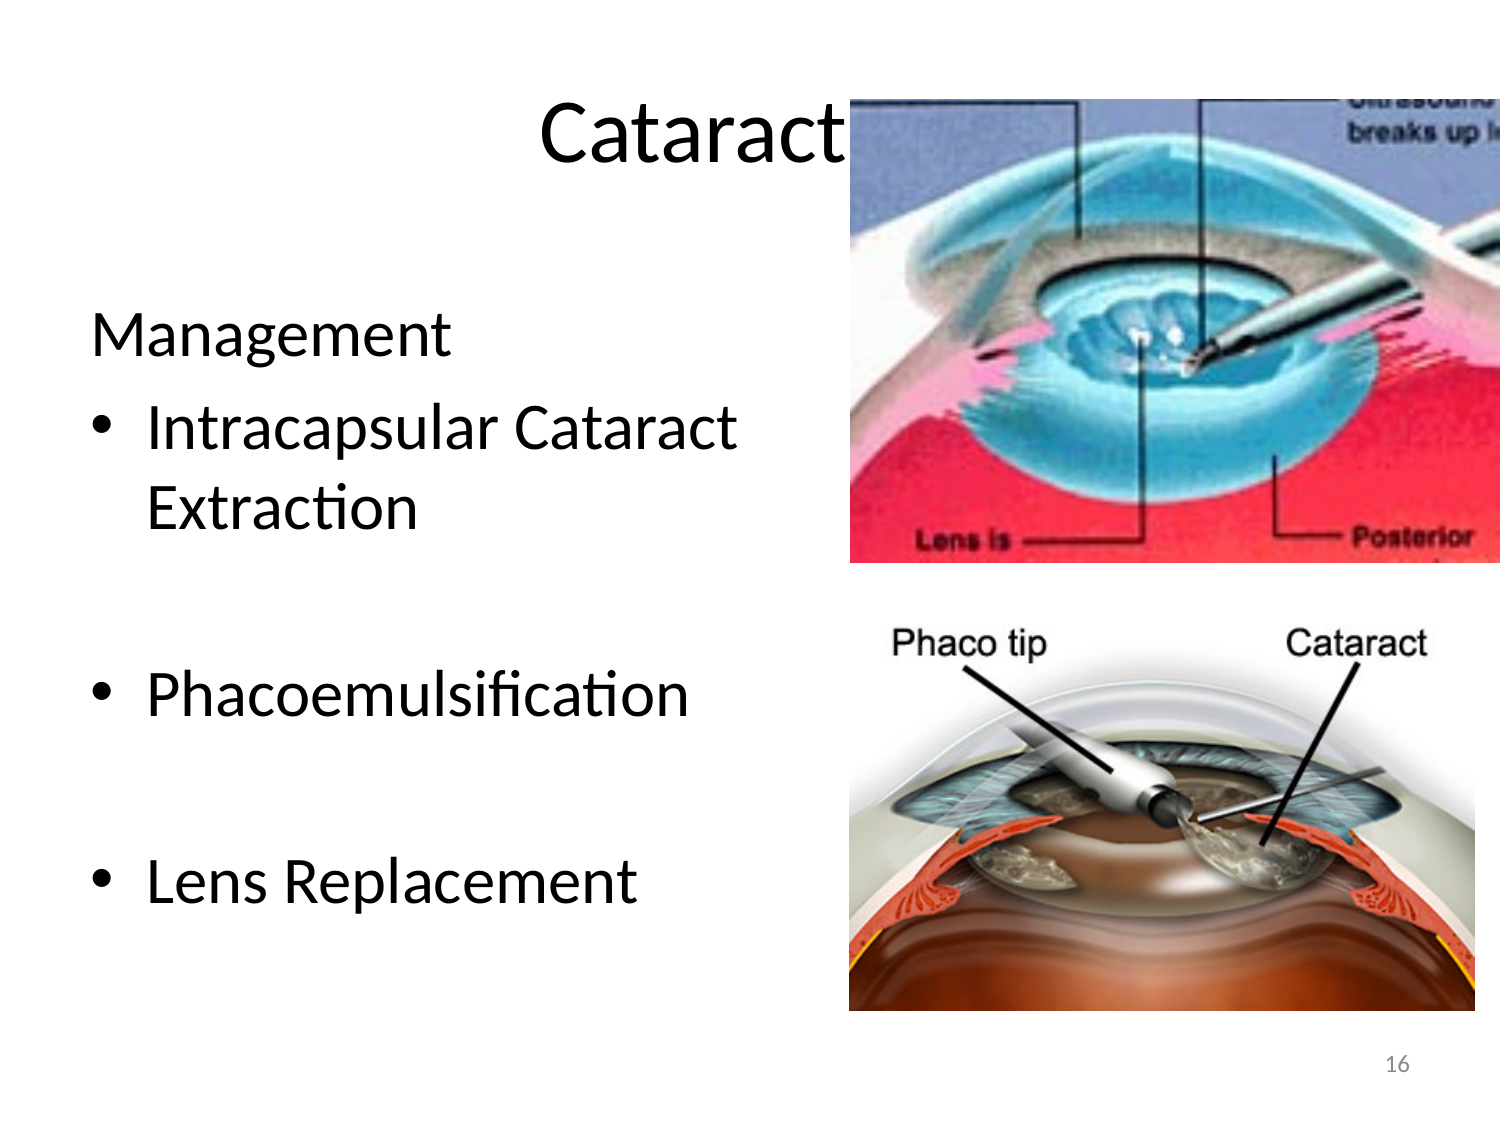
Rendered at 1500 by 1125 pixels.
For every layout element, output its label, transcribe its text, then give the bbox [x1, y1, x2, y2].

list Management Intracapsular Cataract Extraction Phacoemulsification Lens Replacement [75, 282, 875, 1006]
slide_number 16 [1074, 1025, 1425, 1100]
title Cataract [75, 20, 1313, 233]
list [849, 99, 1500, 563]
picture [849, 612, 1476, 1012]
